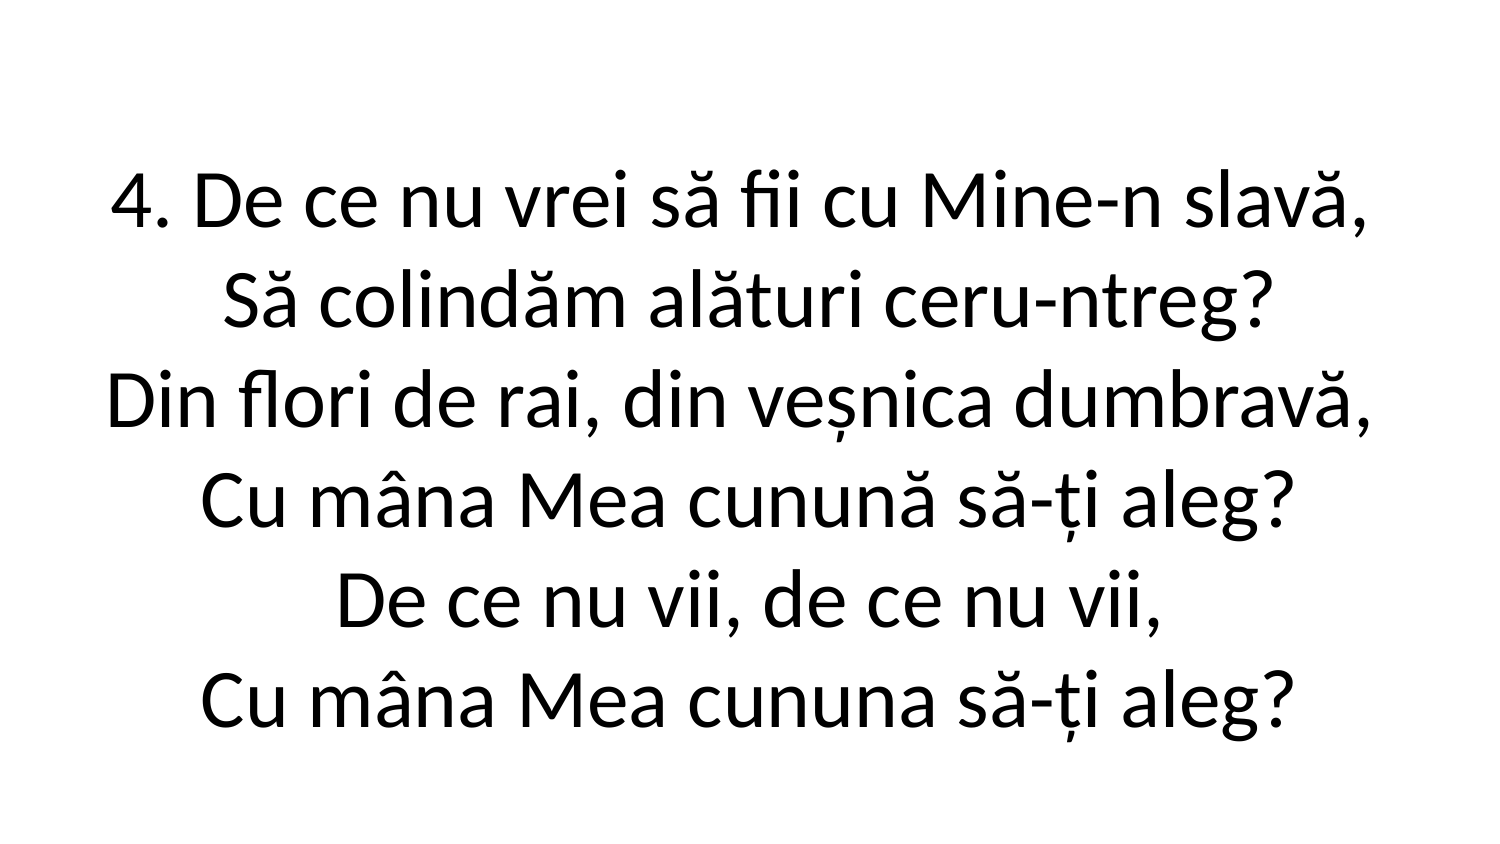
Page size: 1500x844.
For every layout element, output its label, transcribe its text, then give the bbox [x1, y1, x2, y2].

text_box 4. De ce nu vrei să fii cu Mine-n slavă, Să colindăm alături ceru-ntreg? Din flori de rai, din veșnica dumbravă, Cu mâna Mea cunună să-ți aleg? De ce nu vii, de ce nu vii, Cu mâna Mea cununa să-ți aleg? [90, 92, 1410, 752]
